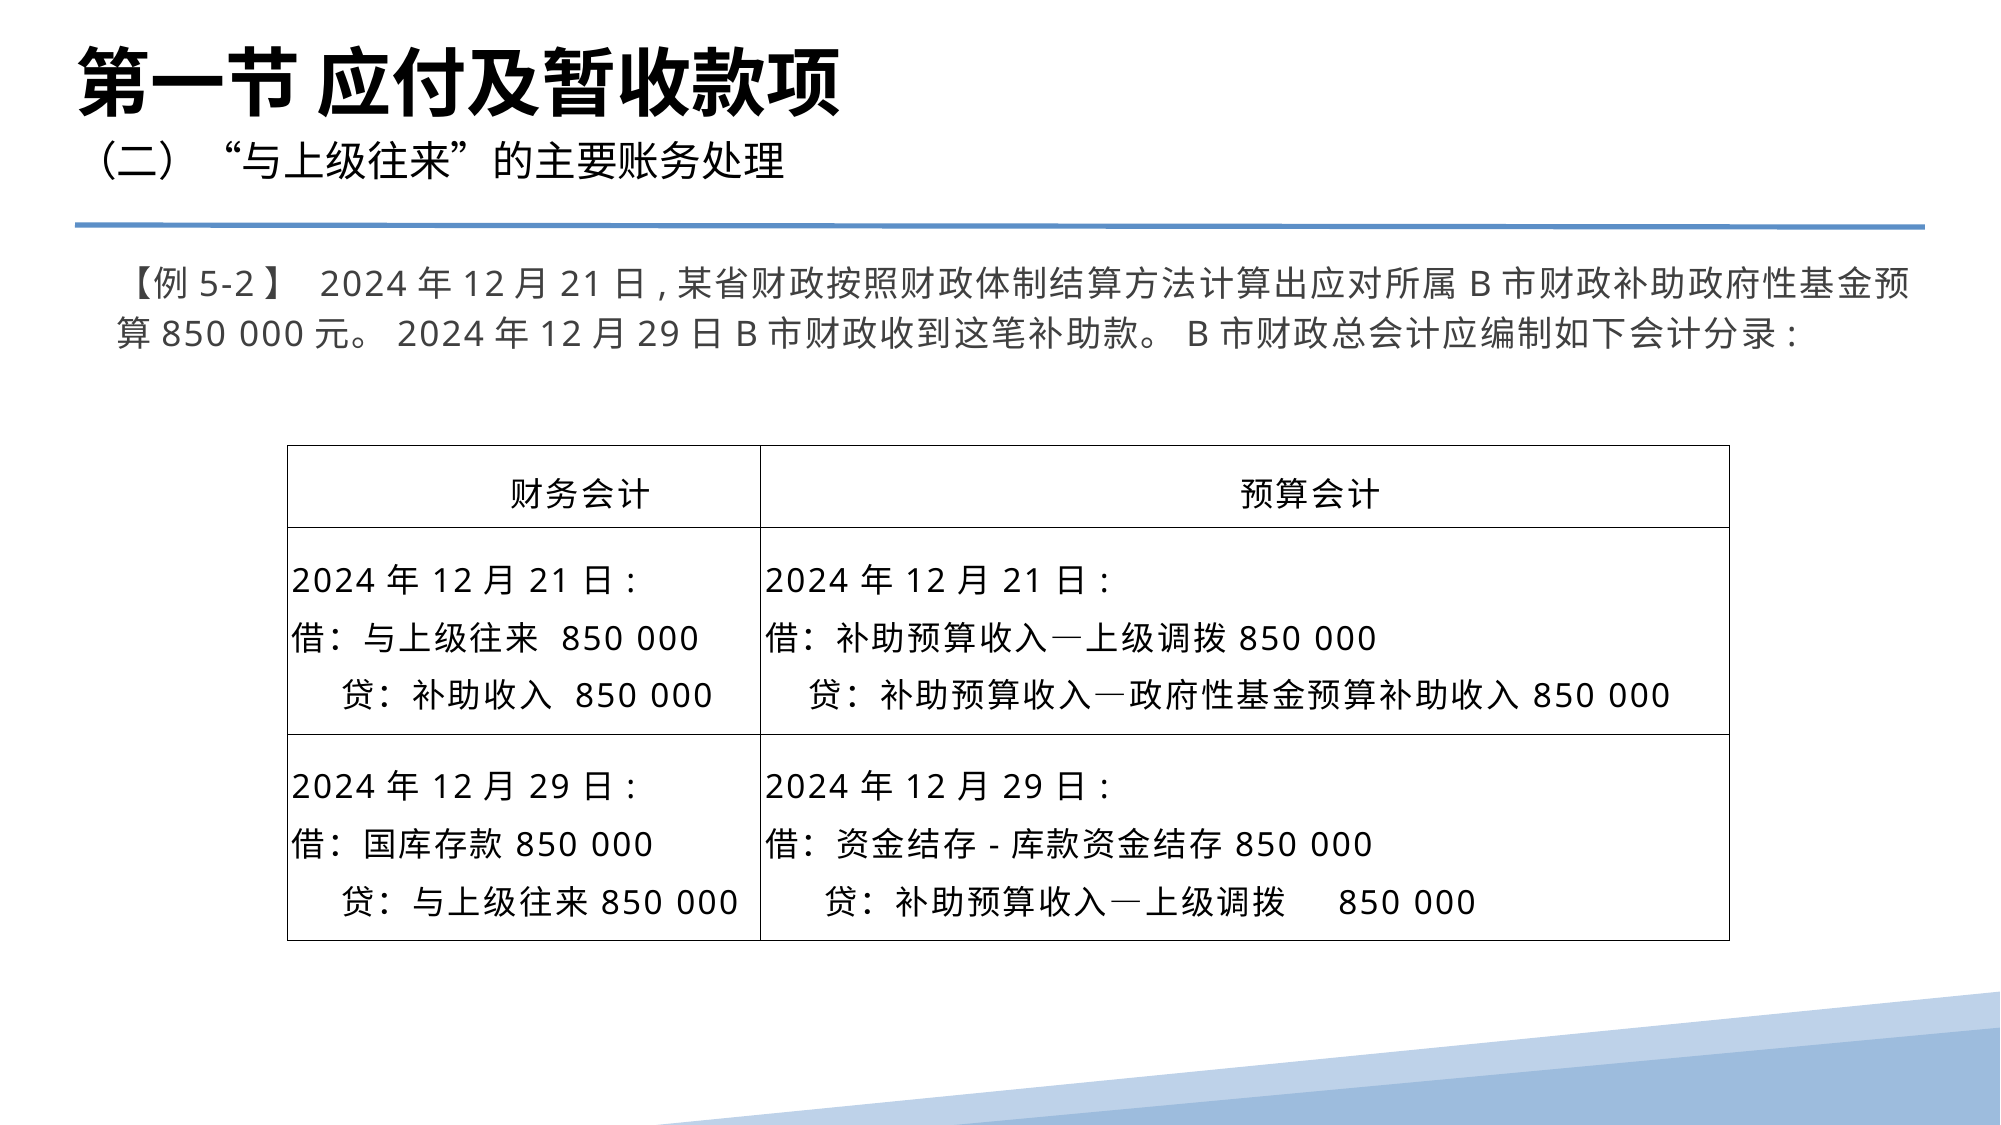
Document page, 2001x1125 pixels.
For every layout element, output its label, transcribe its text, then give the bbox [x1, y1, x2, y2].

text_box 第一节 应付及暂收款项 [75, 24, 1925, 124]
table_cell 2024年12月21日: 借：补助预算收入—上级调拨850 000 贷：补助预算收入—政府性基金预算补助收入850 000 [761, 528, 1729, 734]
text_box 【例5-2】 2024年12月21日,某省财政按照财政体制结算方法计算出应对所属B市财政补助政府性基金预算850 000元。2024年12月29日B市财政收到这笔补助款。B市财政总会计应编制如下会计分录: [105, 227, 1935, 380]
table_header 财务会计 [288, 446, 760, 527]
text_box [656, 991, 2000, 1125]
table_cell 2024年12月21日: 借：与上级往来 850 000 贷：补助收入 850 000 [288, 528, 760, 734]
table_cell 2024年12月29日: 借：国库存款850 000 贷：与上级往来850 000 [288, 735, 760, 940]
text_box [74, 224, 1925, 228]
table_header 预算会计 [761, 446, 1729, 527]
text_box （二）“与上级往来”的主要账务处理 [75, 124, 1925, 200]
table_cell 2024年12月29日: 借：资金结存-库款资金结存850 000 贷：补助预算收入—上级调拨 850 000 [761, 735, 1729, 940]
